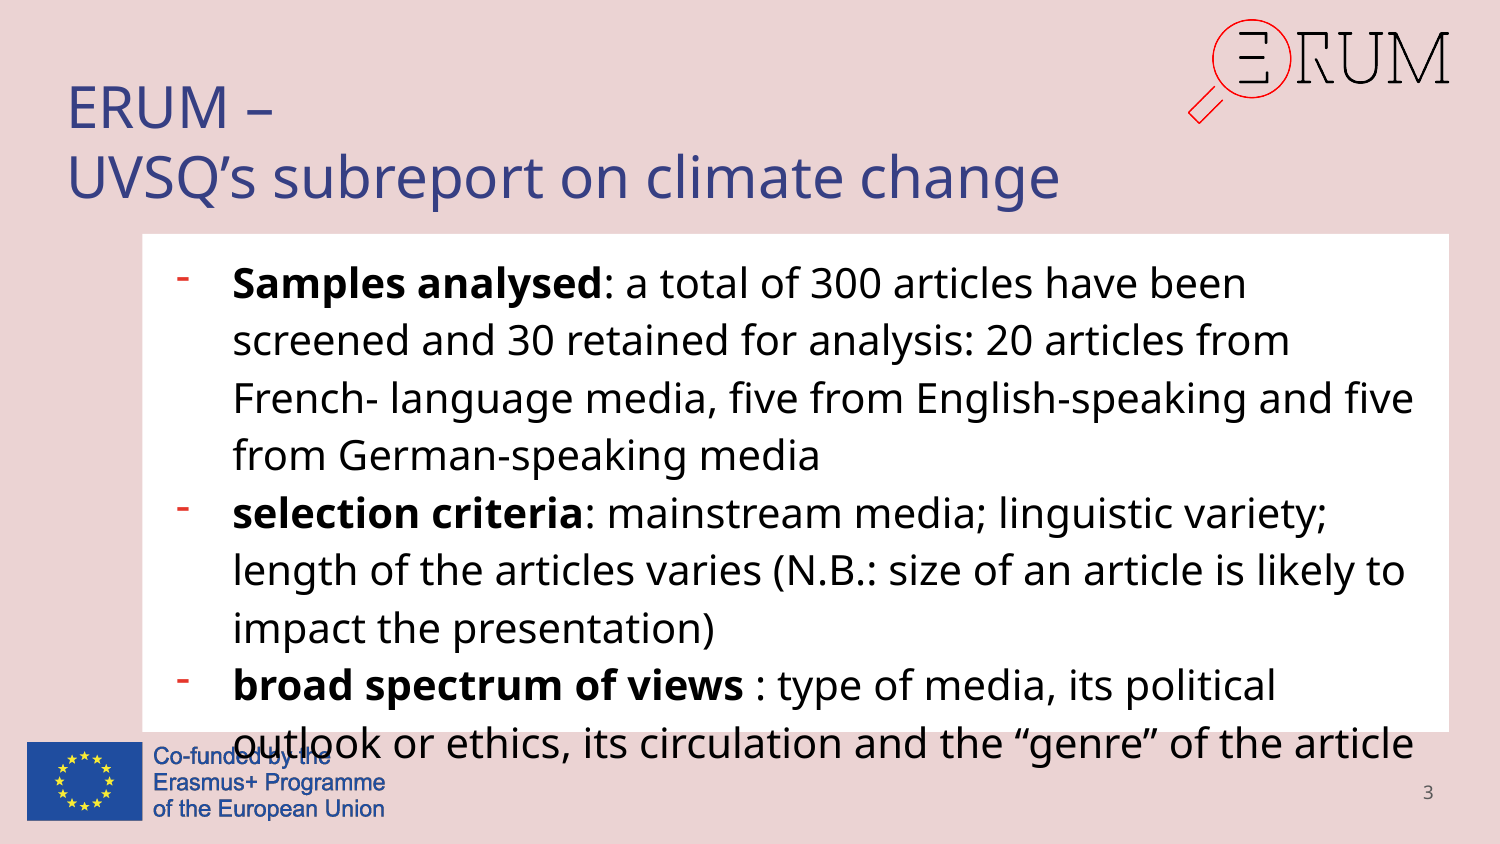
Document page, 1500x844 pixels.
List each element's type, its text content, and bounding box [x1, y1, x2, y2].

slide_number 3 [1358, 761, 1449, 826]
list Samples analysed: a total of 300 articles have been screened and 30 retained for analysis: 20 articles from French- language media, five from English-speaking and five from German-speaking media selection criteria: mainstream media; linguistic variety; length of the articles varies (N.B.: size of an article is likely to impact the presentation) broad spectrum of views : type of media, its political outlook or ethics, its circulation and the “genre” of the article [142, 233, 1449, 732]
picture [1136, 0, 1500, 137]
picture [27, 742, 385, 821]
title ERUM – UVSQ’s subreport on climate change [51, 55, 1168, 150]
